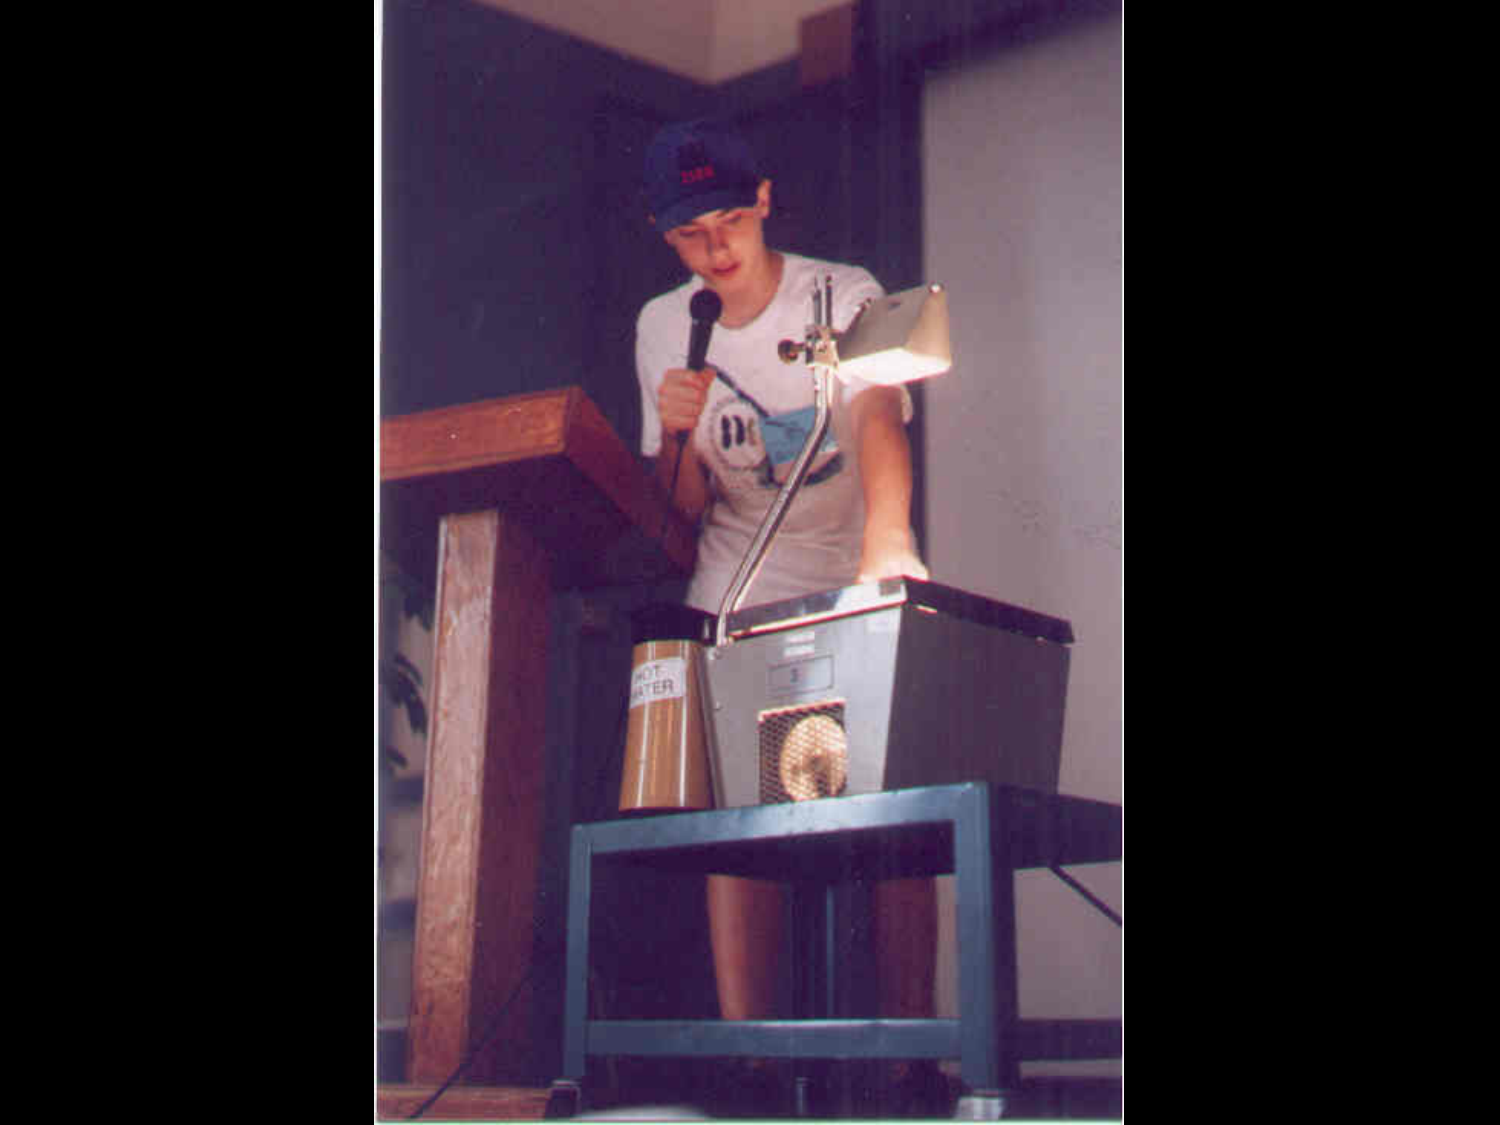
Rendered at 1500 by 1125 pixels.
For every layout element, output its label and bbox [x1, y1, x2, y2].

picture [374, 0, 1125, 1125]
